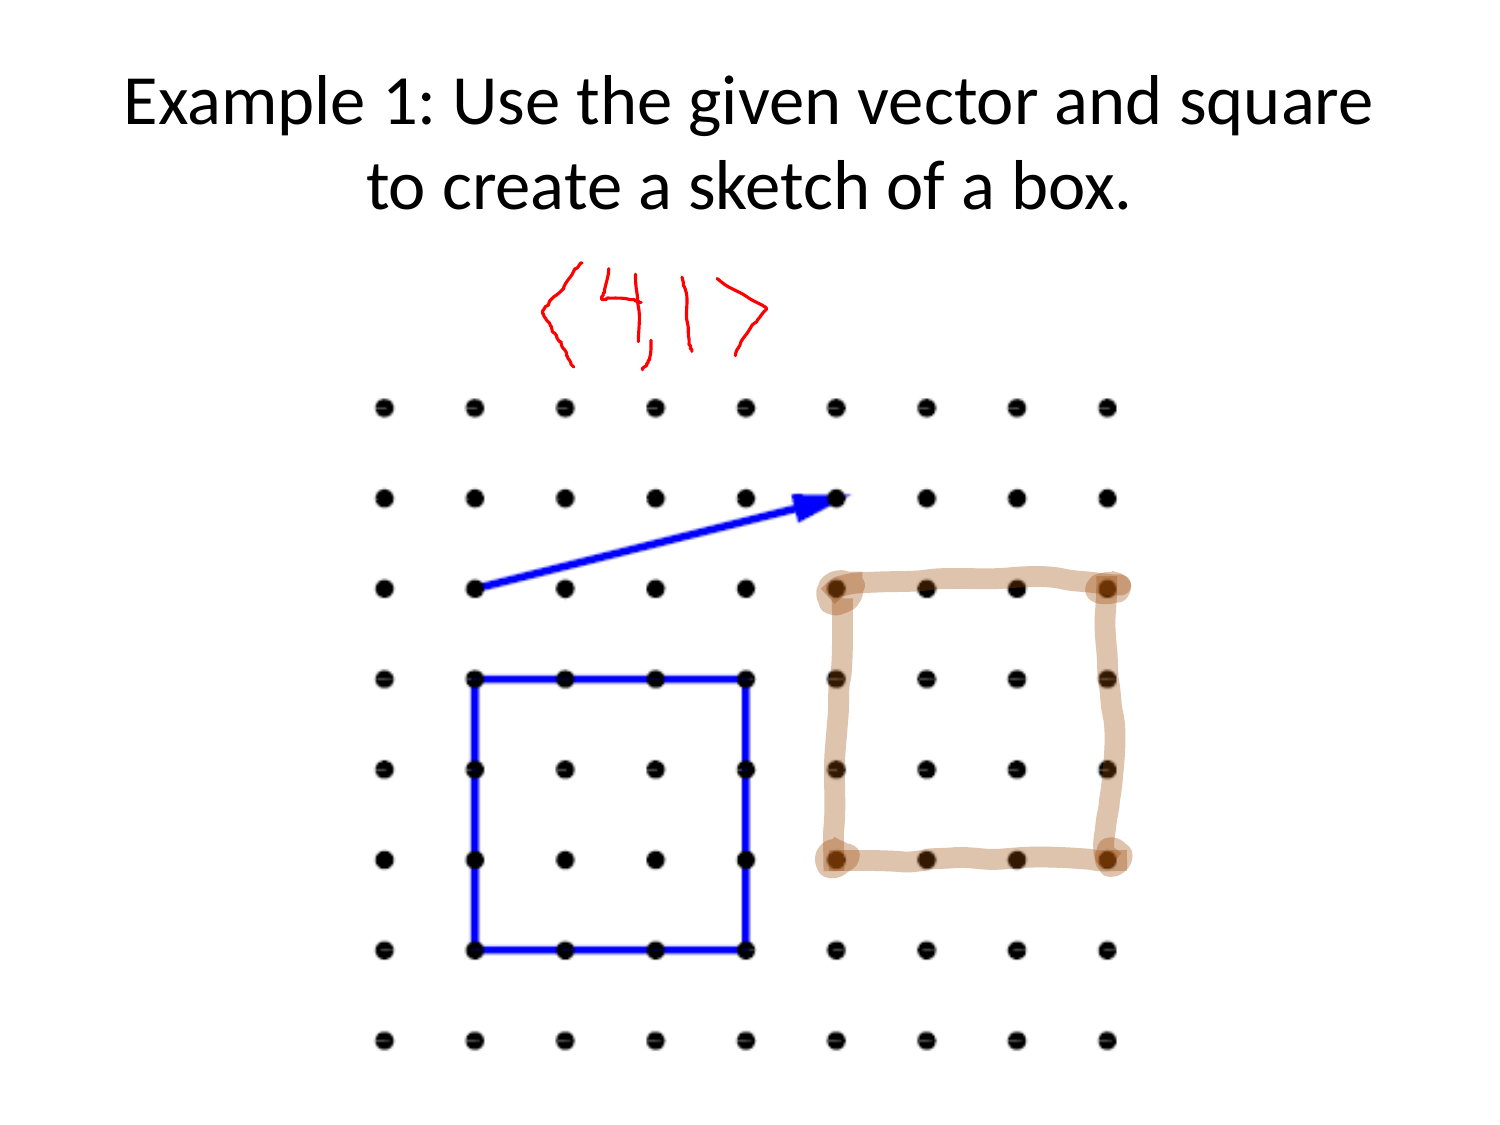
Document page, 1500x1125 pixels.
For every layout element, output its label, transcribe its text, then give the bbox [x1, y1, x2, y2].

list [357, 384, 1143, 1075]
title Example 1: Use the given vector and square to create a sketch of a box. [75, 45, 1425, 233]
